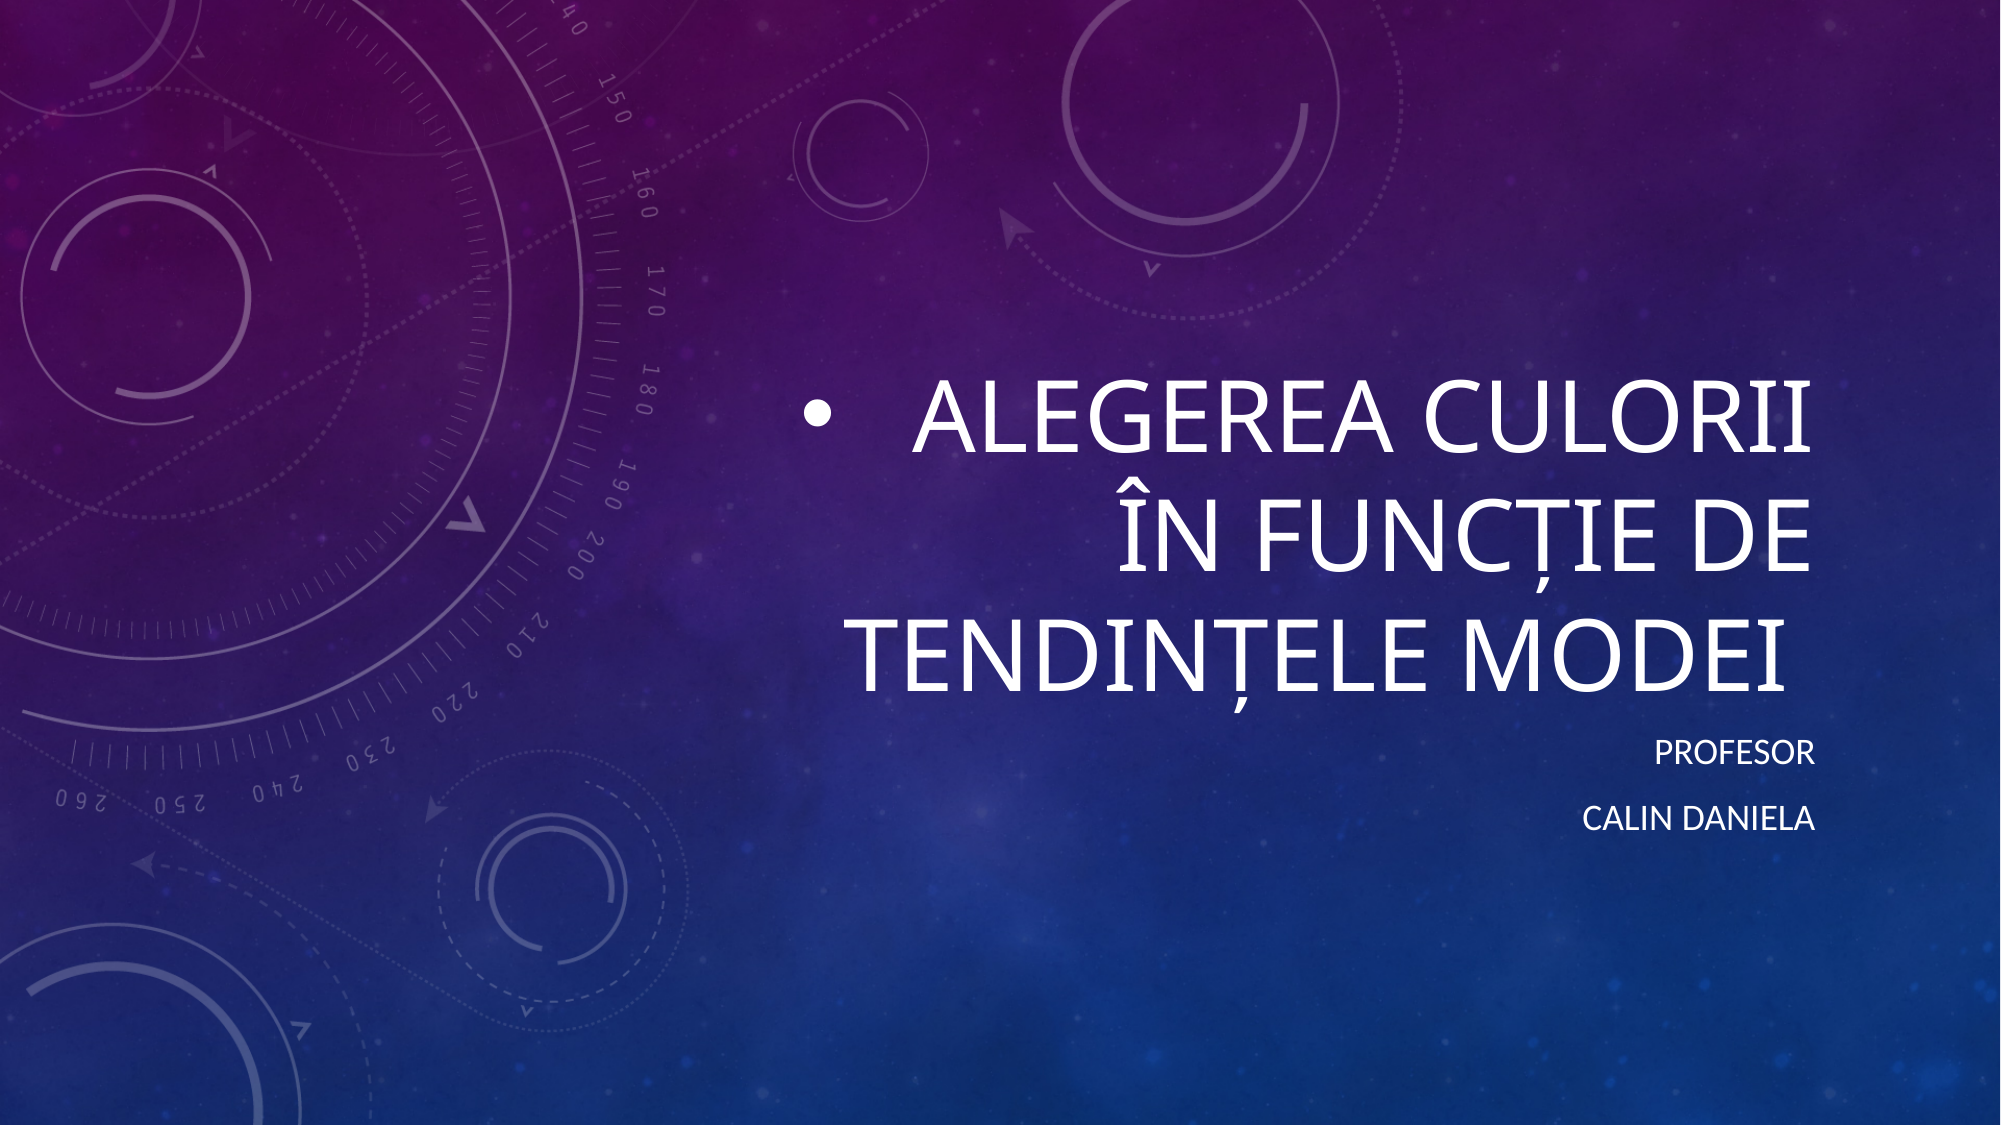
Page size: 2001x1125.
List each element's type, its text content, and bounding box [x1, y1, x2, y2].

picture [0, 0, 2001, 1125]
title Alegerea culorii în funcție de tendințele modei [650, 322, 1831, 719]
subtitle Profesor Calin daniela [650, 719, 1831, 950]
